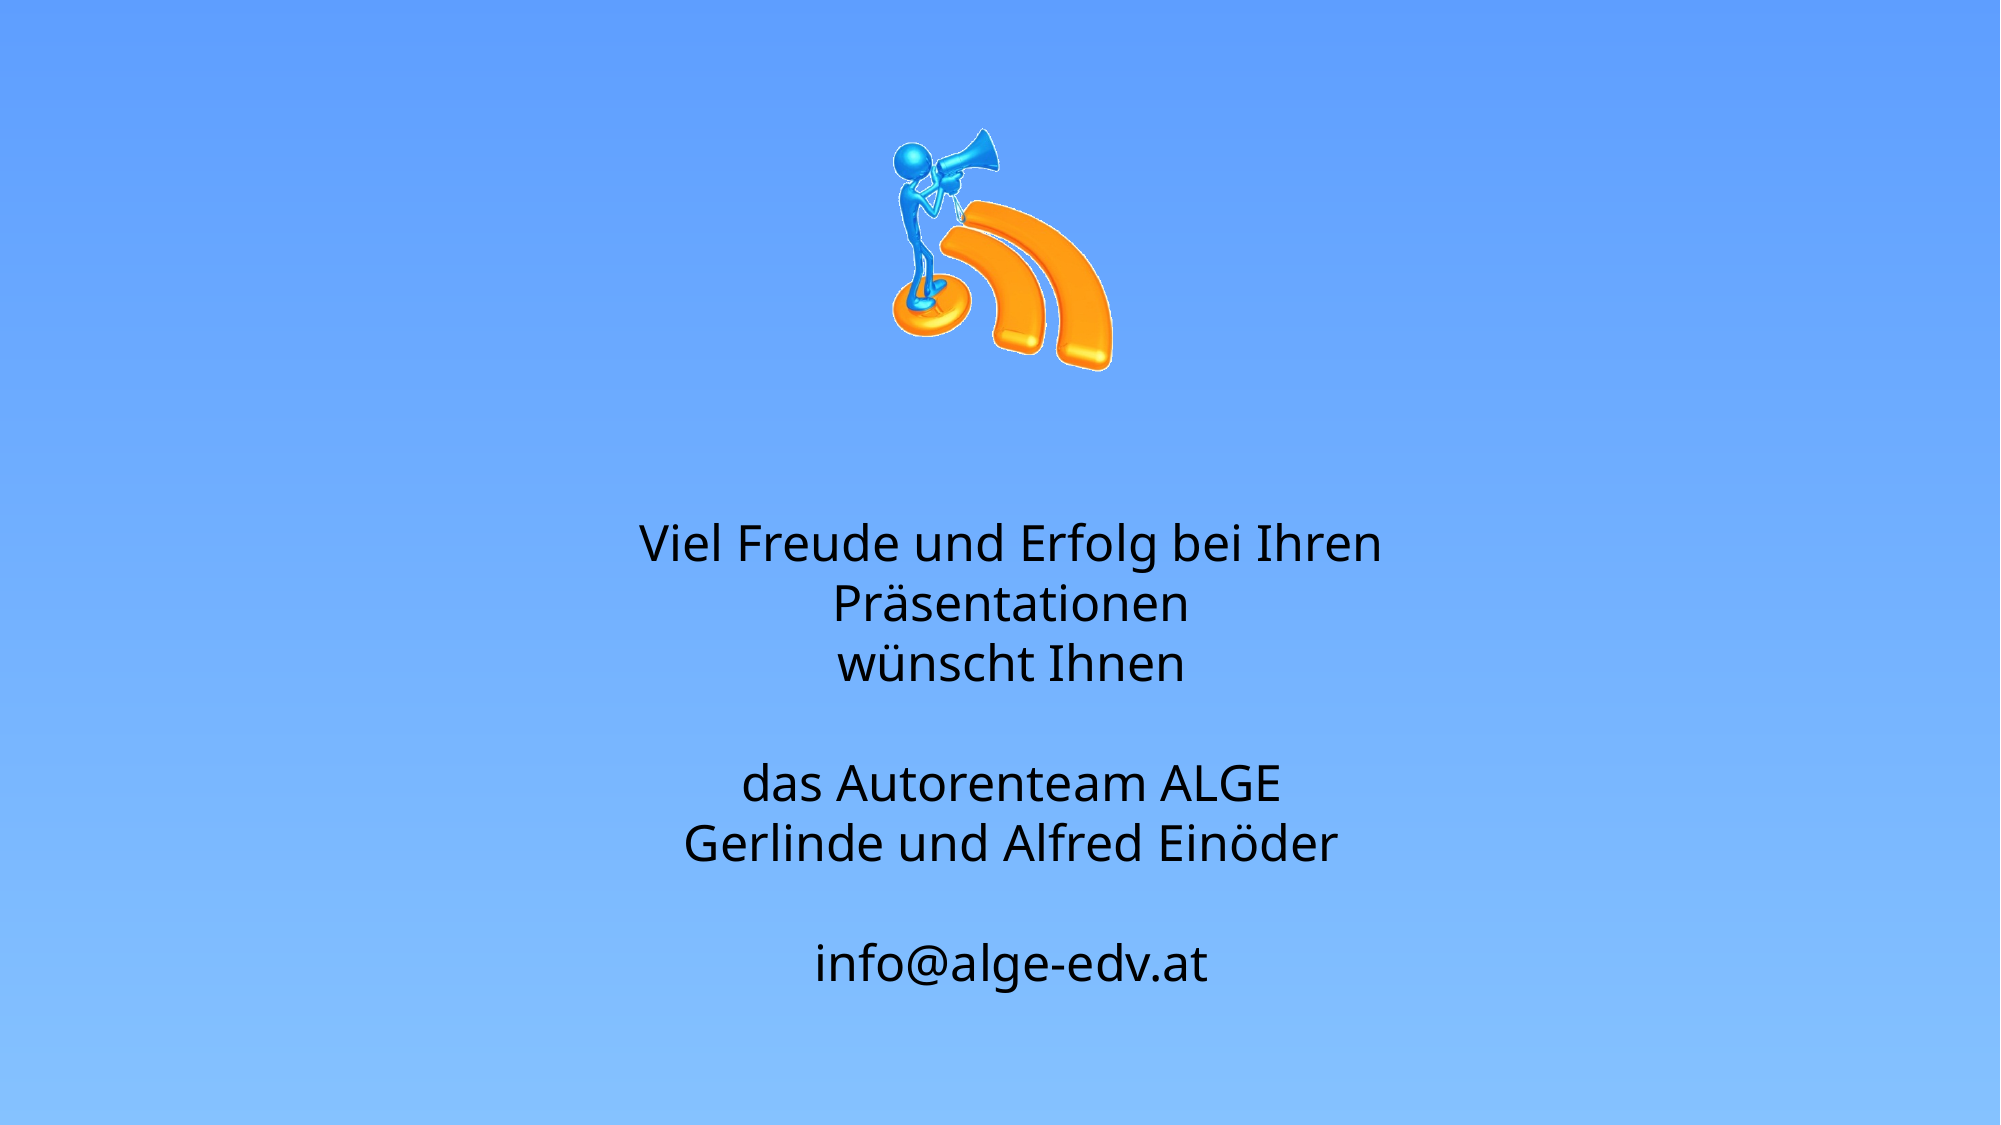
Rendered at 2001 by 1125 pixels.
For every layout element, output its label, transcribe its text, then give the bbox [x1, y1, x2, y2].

picture [874, 125, 1126, 376]
text_box Viel Freude und Erfolg bei Ihren Präsentationen wünscht Ihnen das Autorenteam ALGE Gerlinde und Alfred Einöder info@alge-edv.at [460, 503, 1563, 1059]
